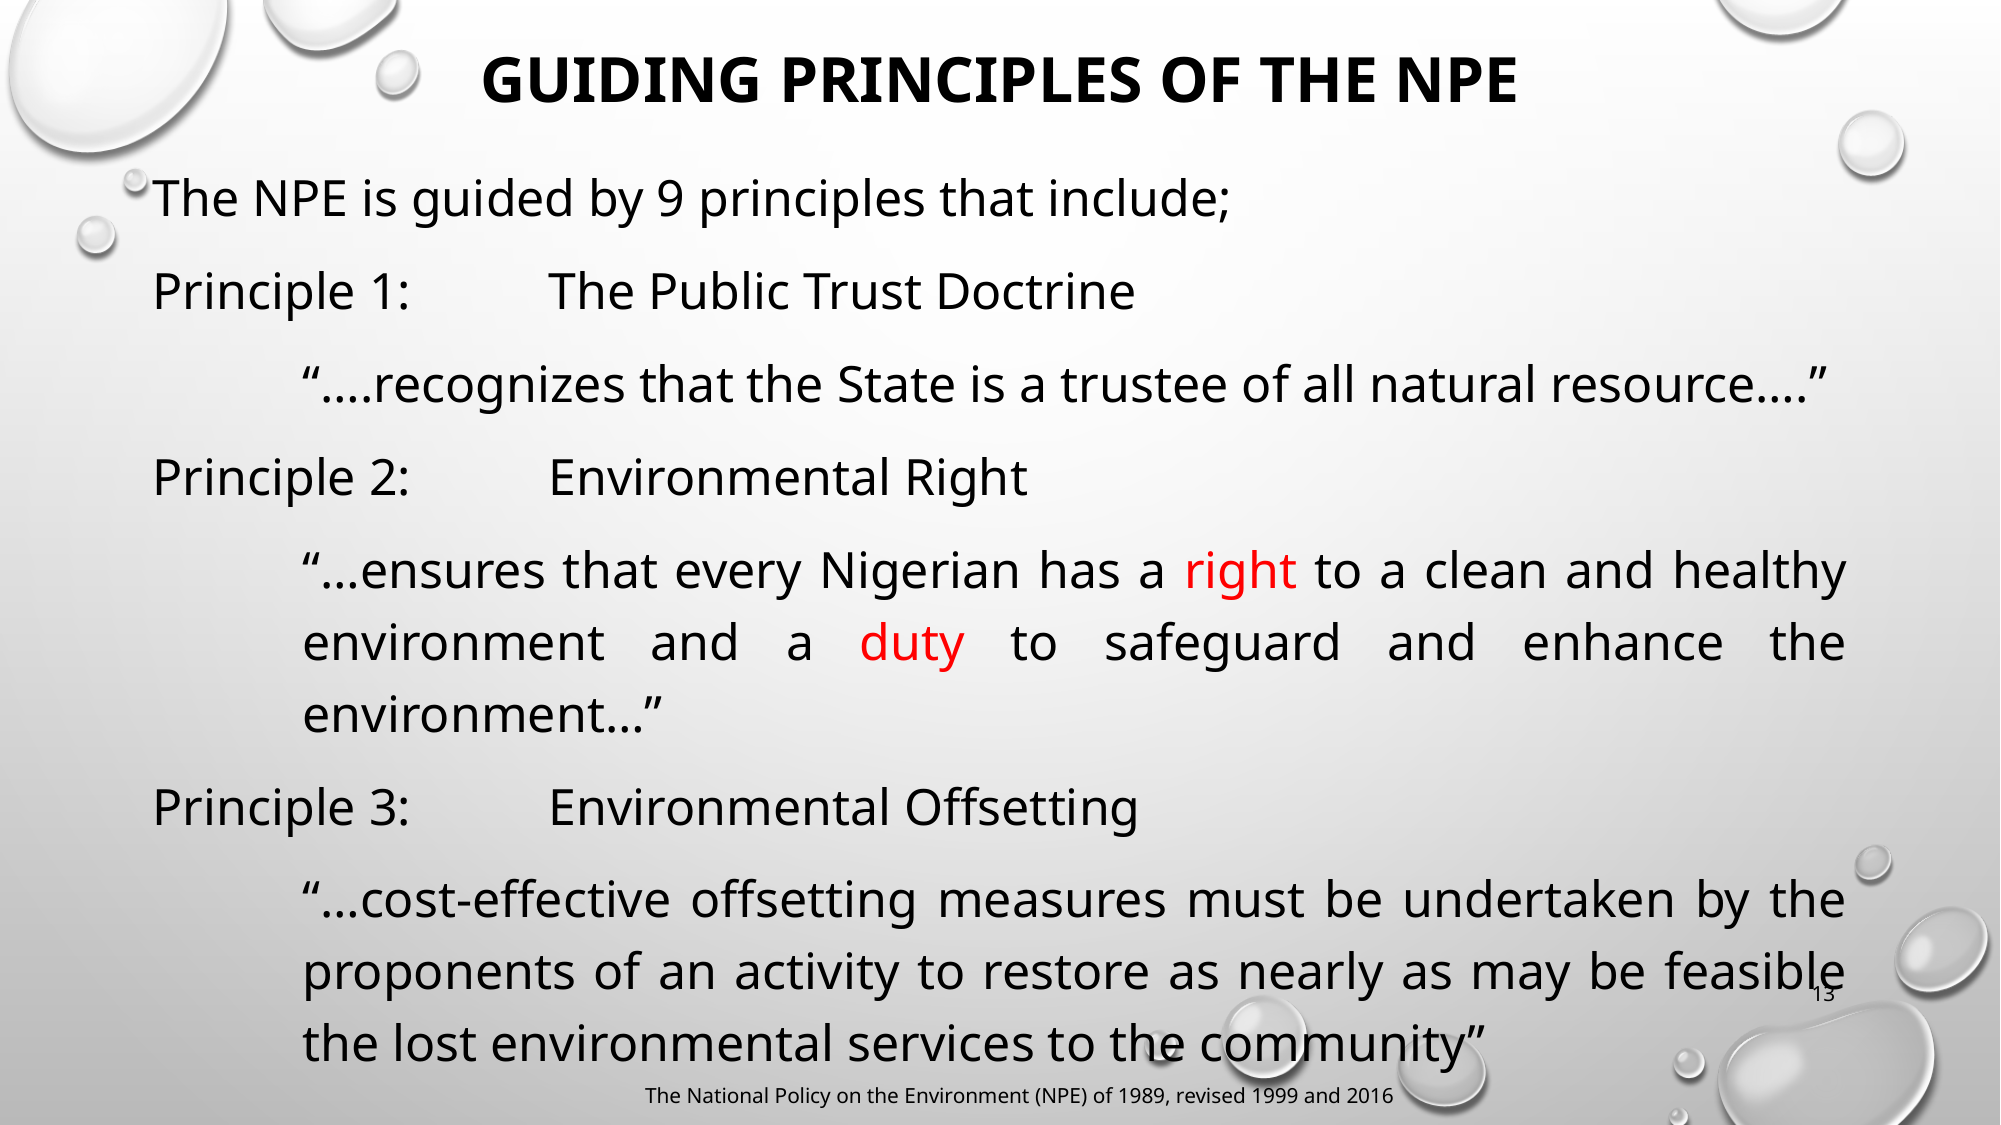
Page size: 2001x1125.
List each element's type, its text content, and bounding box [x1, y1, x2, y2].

picture [0, 0, 2000, 1125]
title Guiding principles of The Npe [137, 10, 1863, 155]
list The NPE is guided by 9 principles that include; Principle 1: The Public Trust Doctrine “….recognizes that the State is a trustee of all natural resource….” Principle 2: Environmental Right “…ensures that every Nigerian has a right to a clean and healthy environment and a duty to safeguard and enhance the environment…” Principle 3: Environmental Offsetting “…cost-effective offsetting measures must be undertaken by the proponents of an activity to restore as nearly as may be feasible the lost environmental services to the community” [137, 155, 1863, 1066]
footer The National Policy on the Environment (NPE) of 1989, revised 1999 and 2016 [630, 1065, 1725, 1125]
slide_number 13 [1724, 965, 1851, 1025]
